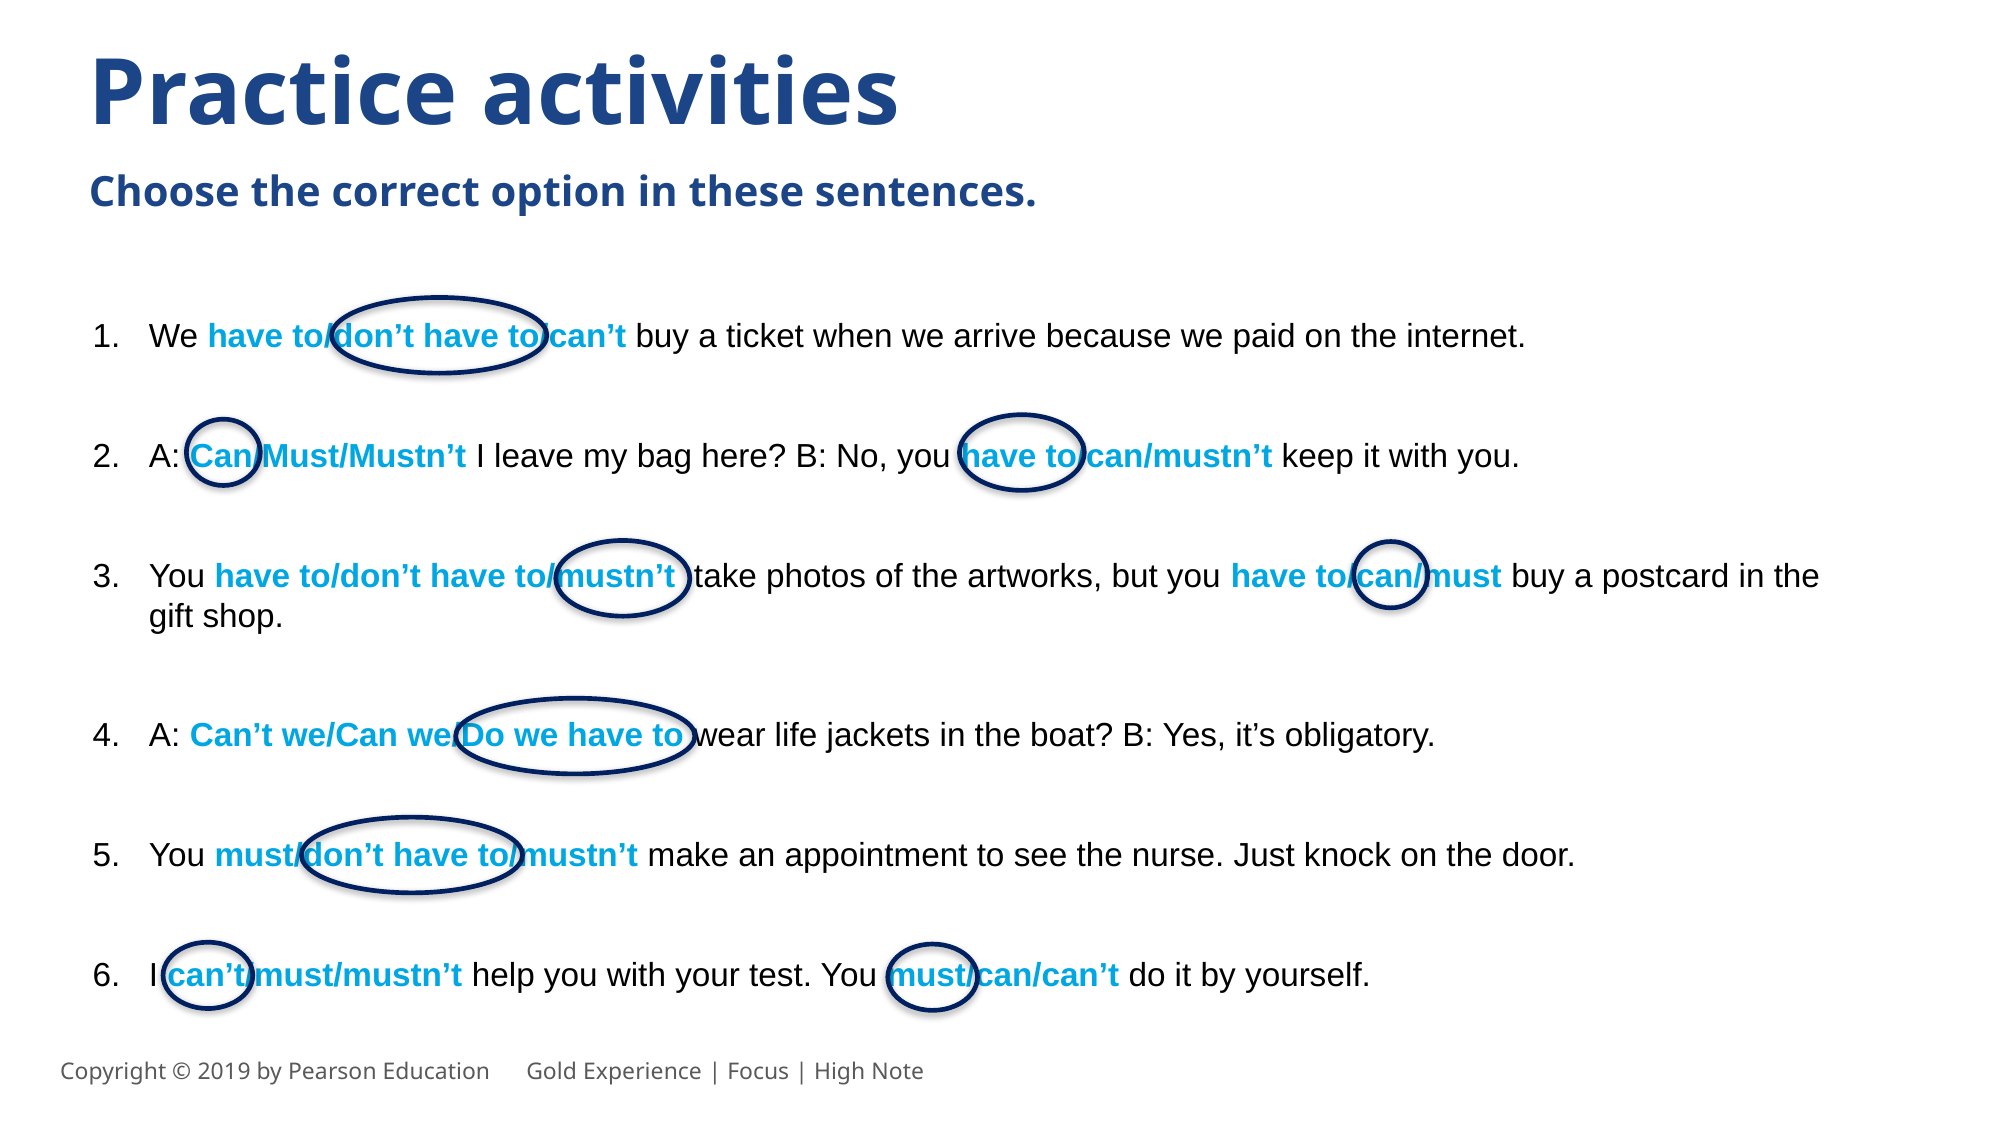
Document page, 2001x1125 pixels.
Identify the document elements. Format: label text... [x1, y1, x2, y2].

text_box [958, 413, 1086, 492]
text_box [1353, 540, 1429, 609]
text_box [185, 418, 262, 487]
text_box Practice activities [73, 37, 1181, 162]
text_box [330, 296, 548, 374]
text_box [454, 697, 696, 775]
text_box Choose the correct option in these sentences. [73, 162, 1958, 231]
text_box [300, 816, 524, 894]
text_box [162, 941, 254, 1010]
text_box [887, 943, 979, 1012]
text_box [555, 539, 691, 617]
text_box We have to/don’t have to/can’t buy a ticket when we arrive because we paid on the internet. A: Can/Must/Mustn’t I leave my bag here? B: No, you have to/can/mustn’t keep it with you. You have to/don’t have to/mustn’t take photos of the artworks, but you have to/can/must buy a postcard in the gift shop. A: Can’t we/Can we/Do we have to wear life jackets in the boat? B: Yes, it’s obligatory. You must/don’t have to/mustn’t make an appointment to see the nurse. Just knock on the door. I can’t/must/mustn’t help you with your test. You must/can/can’t do it by yourself. [78, 267, 1889, 1001]
footer Copyright © 2019 by Pearson Education Gold Experience | Focus | High Note [45, 1040, 1084, 1101]
